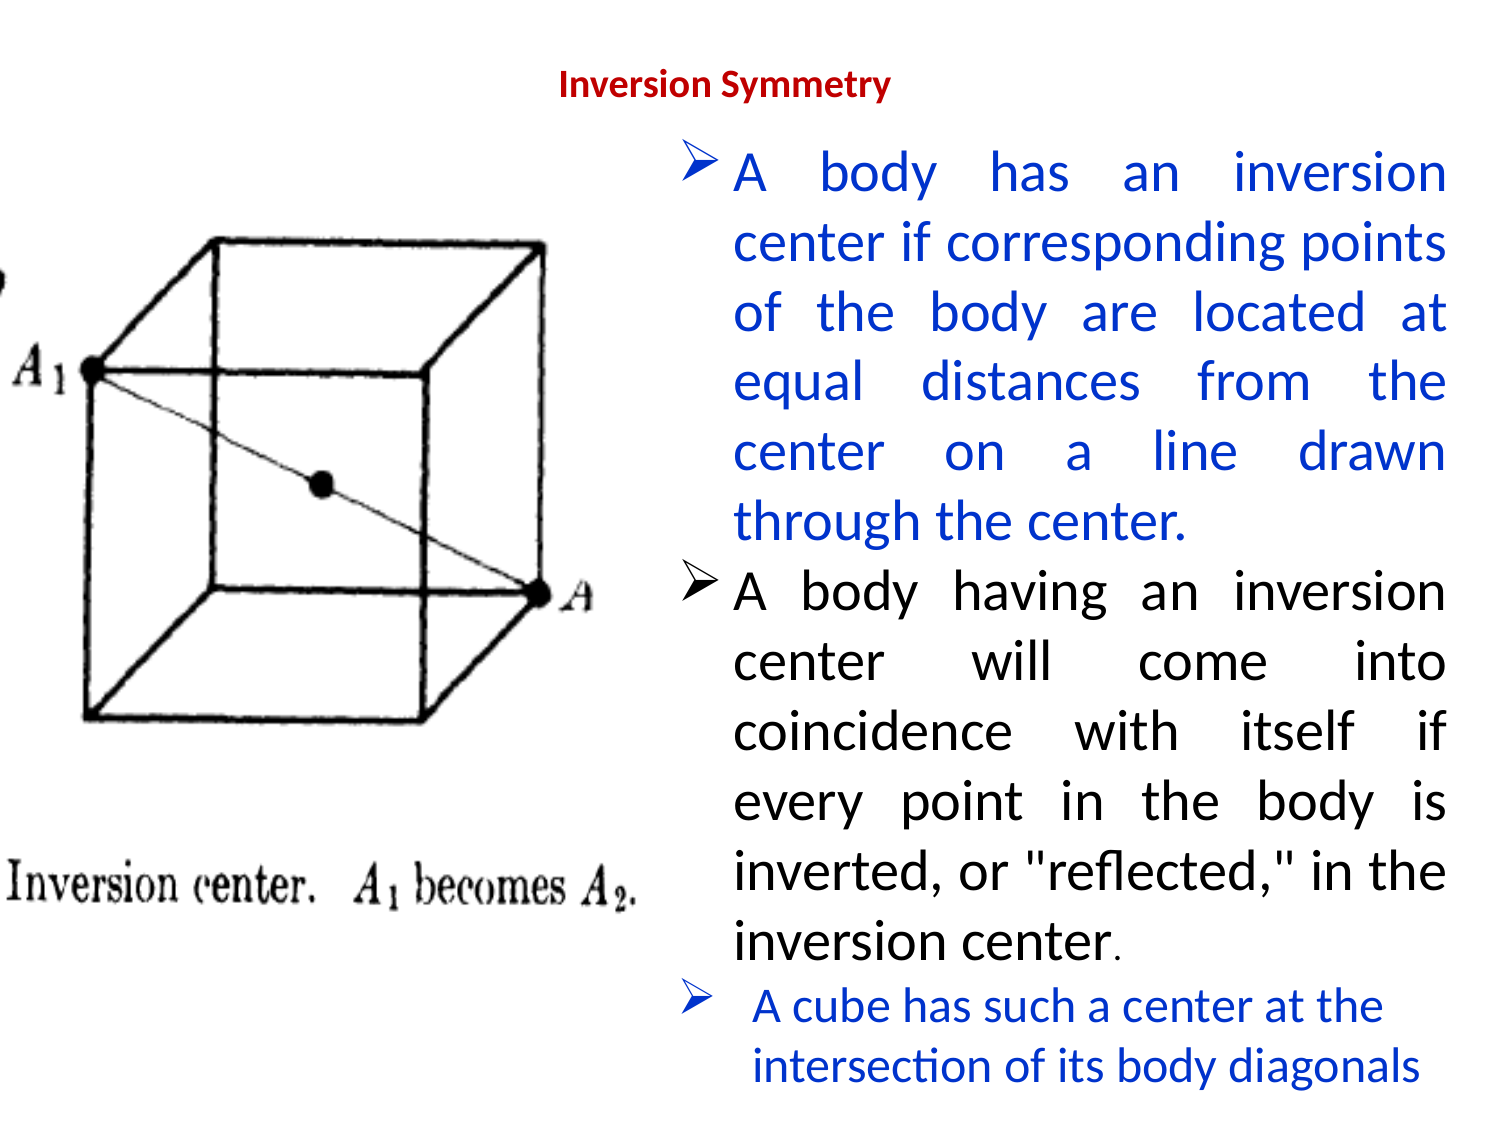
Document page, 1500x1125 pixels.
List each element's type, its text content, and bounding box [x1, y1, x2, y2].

title Inversion Symmetry [87, 0, 1363, 137]
picture [0, 174, 626, 769]
picture [0, 854, 651, 921]
text_box A body has an inversion center if corresponding points of the body are located at equal distances from the center on a line drawn through the center. A body having an inversion center will come into coincidence with itself if every point in the body is inverted, or "reflected," in the inversion center. A cube has such a center at the intersection of its body diagonals [662, 125, 1463, 1100]
subtitle [0, 137, 662, 1088]
